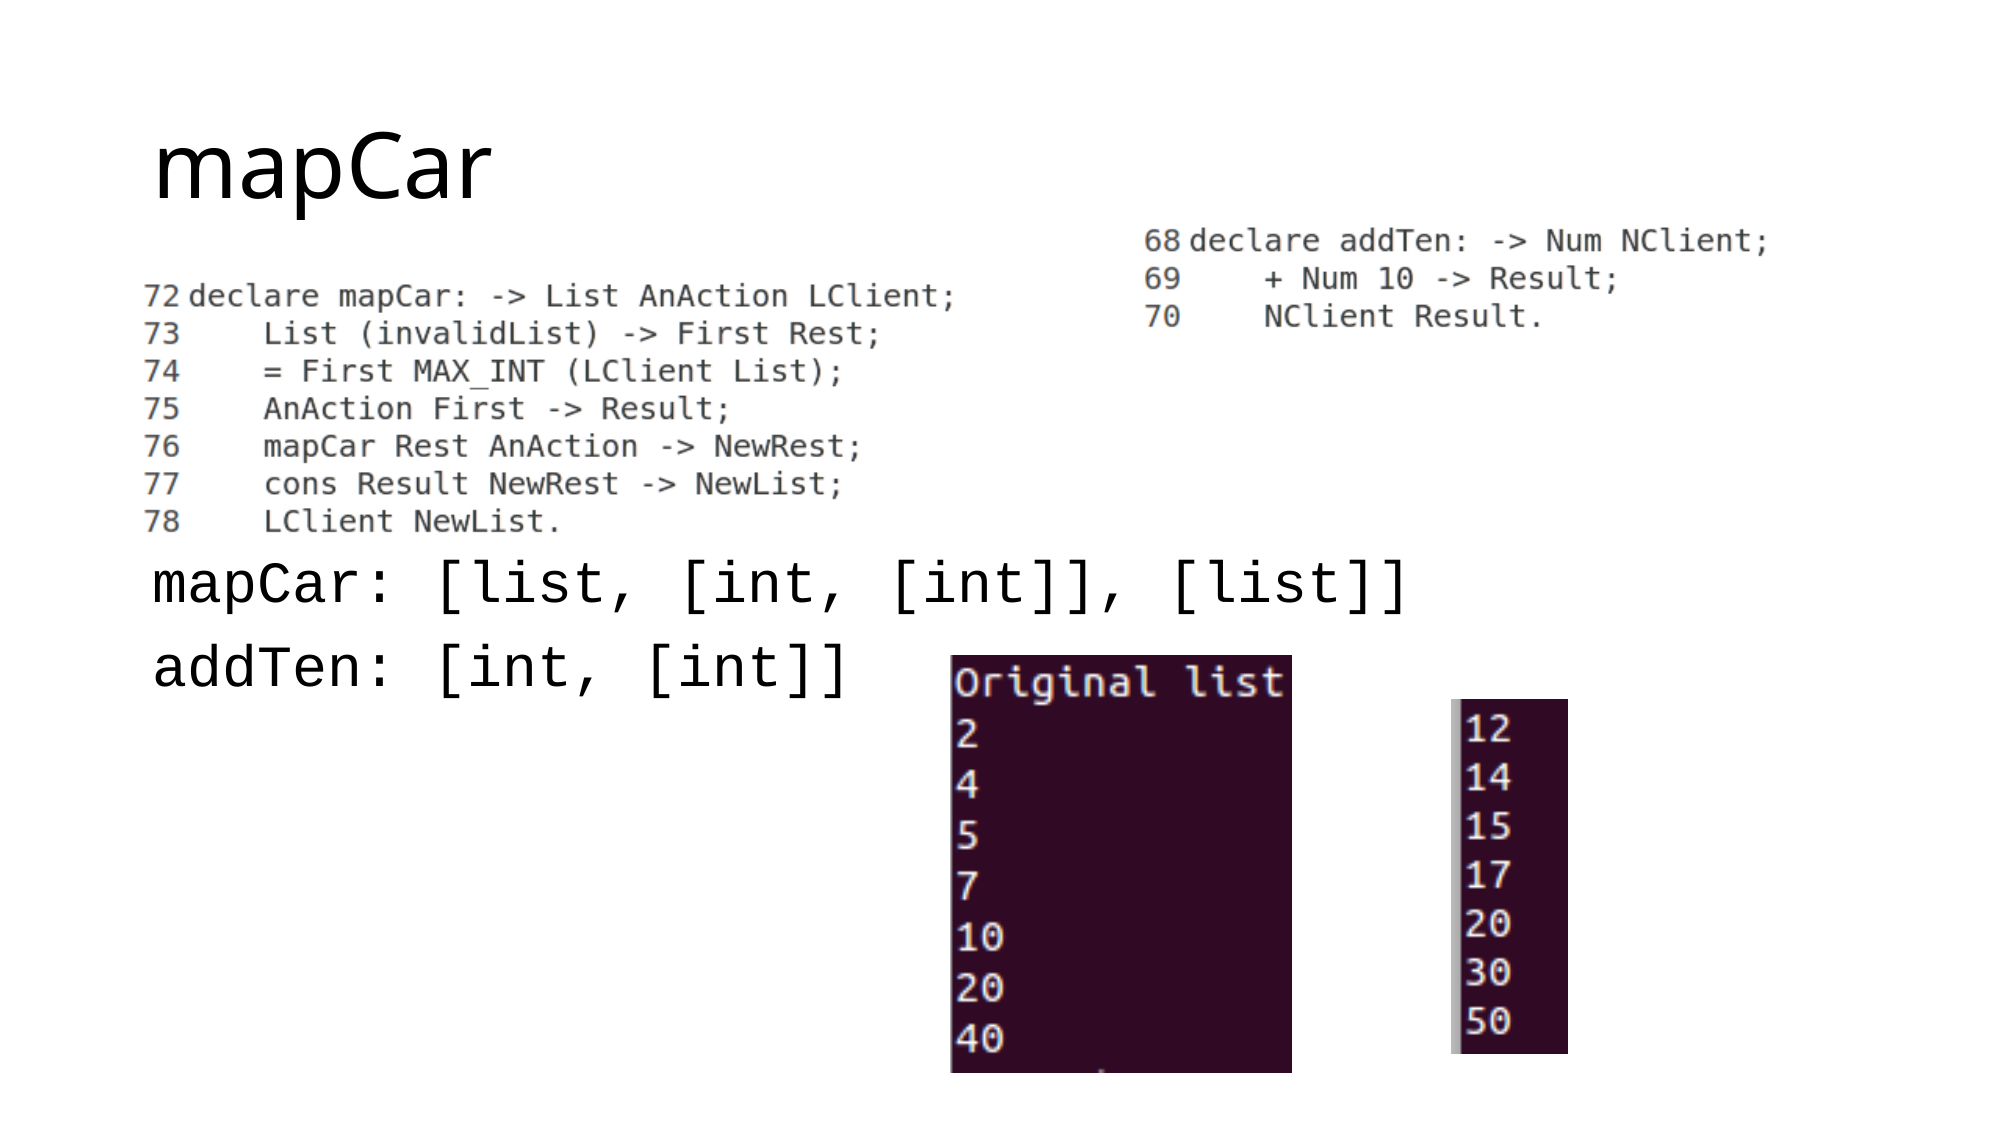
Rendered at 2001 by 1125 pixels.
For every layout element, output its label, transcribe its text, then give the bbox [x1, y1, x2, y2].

picture [1122, 220, 1781, 335]
title mapCar [137, 59, 1863, 278]
picture [1451, 699, 1568, 1054]
picture [949, 655, 1292, 1074]
picture [126, 277, 963, 540]
list mapCar: [list, [int, [int]], [list]] addTen: [int, [int]] [137, 544, 1863, 1014]
